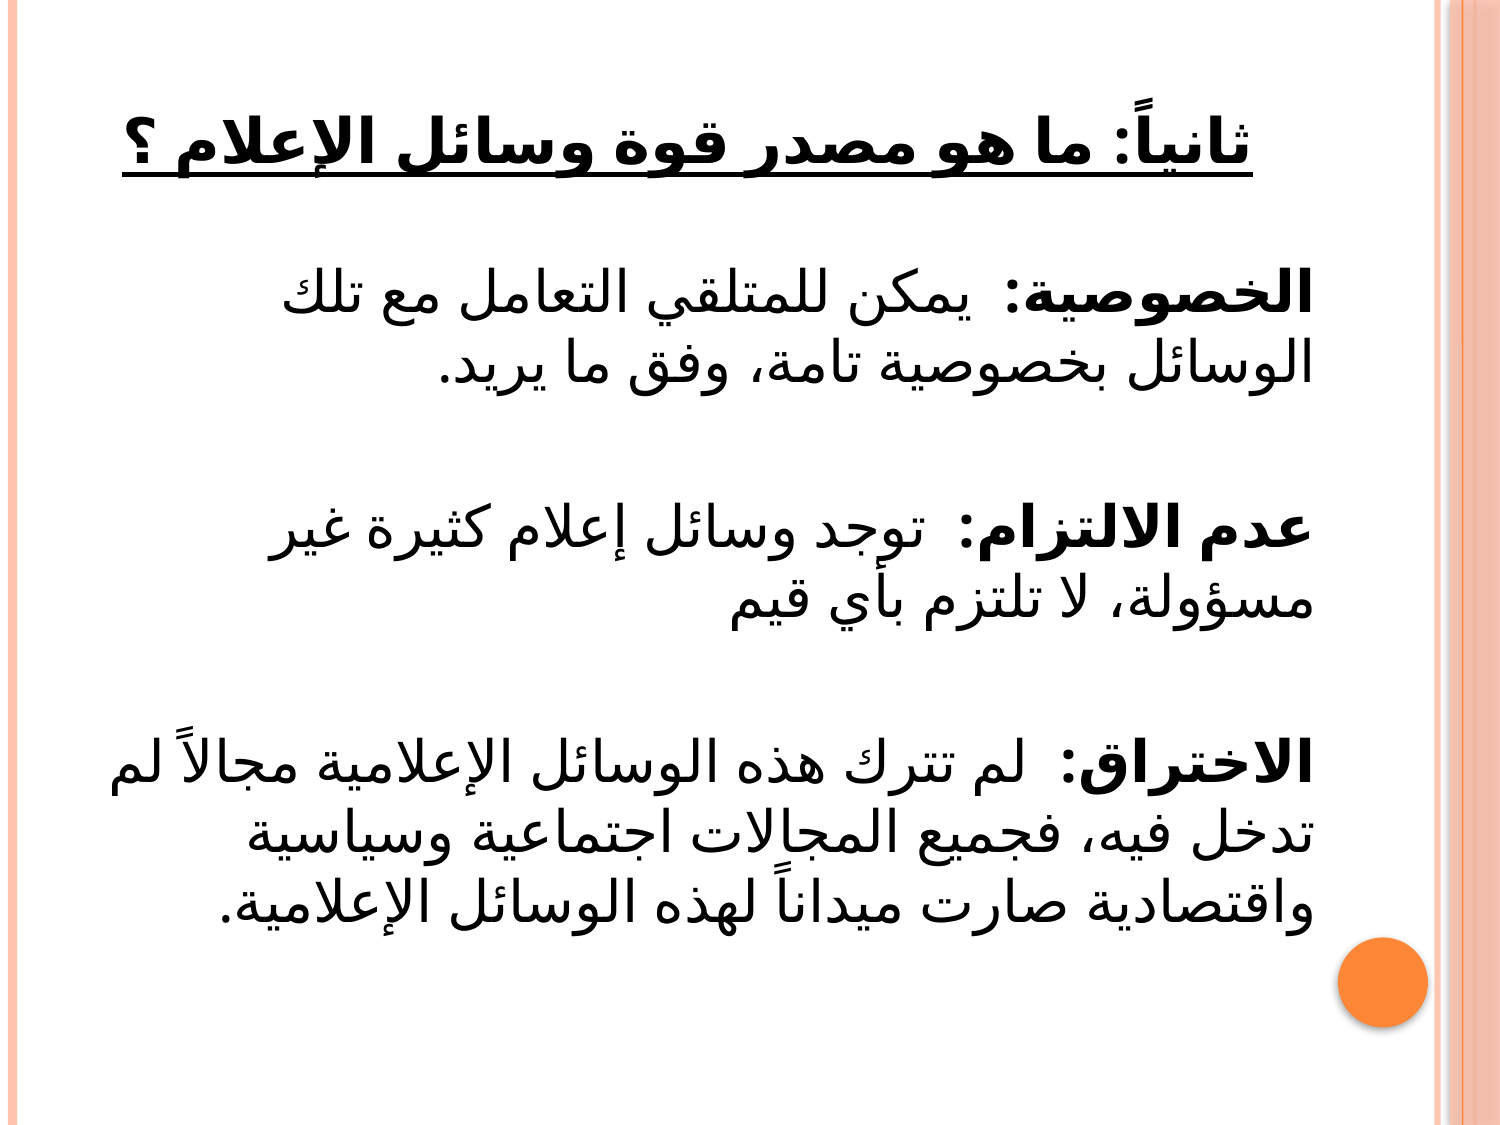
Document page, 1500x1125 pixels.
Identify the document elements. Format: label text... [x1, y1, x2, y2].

title ثانياً: ما هو مصدر قوة وسائل الإعلام ؟ [75, 45, 1300, 199]
list الخصوصية: يمكن للمتلقي التعامل مع تلك الوسائل بخصوصية تامة، وفق ما يريد. عدم الالتزام: توجد وسائل إعلام كثيرة غير مسؤولة، لا تلتزم بأي قيم الاختراق: لم تترك هذه الوسائل الإعلامية مجالاً لم تدخل فيه، فجميع المجالات اجتماعية وسياسية واقتصادية صارت ميداناً لهذه الوسائل الإعلامية. [75, 199, 1407, 1062]
